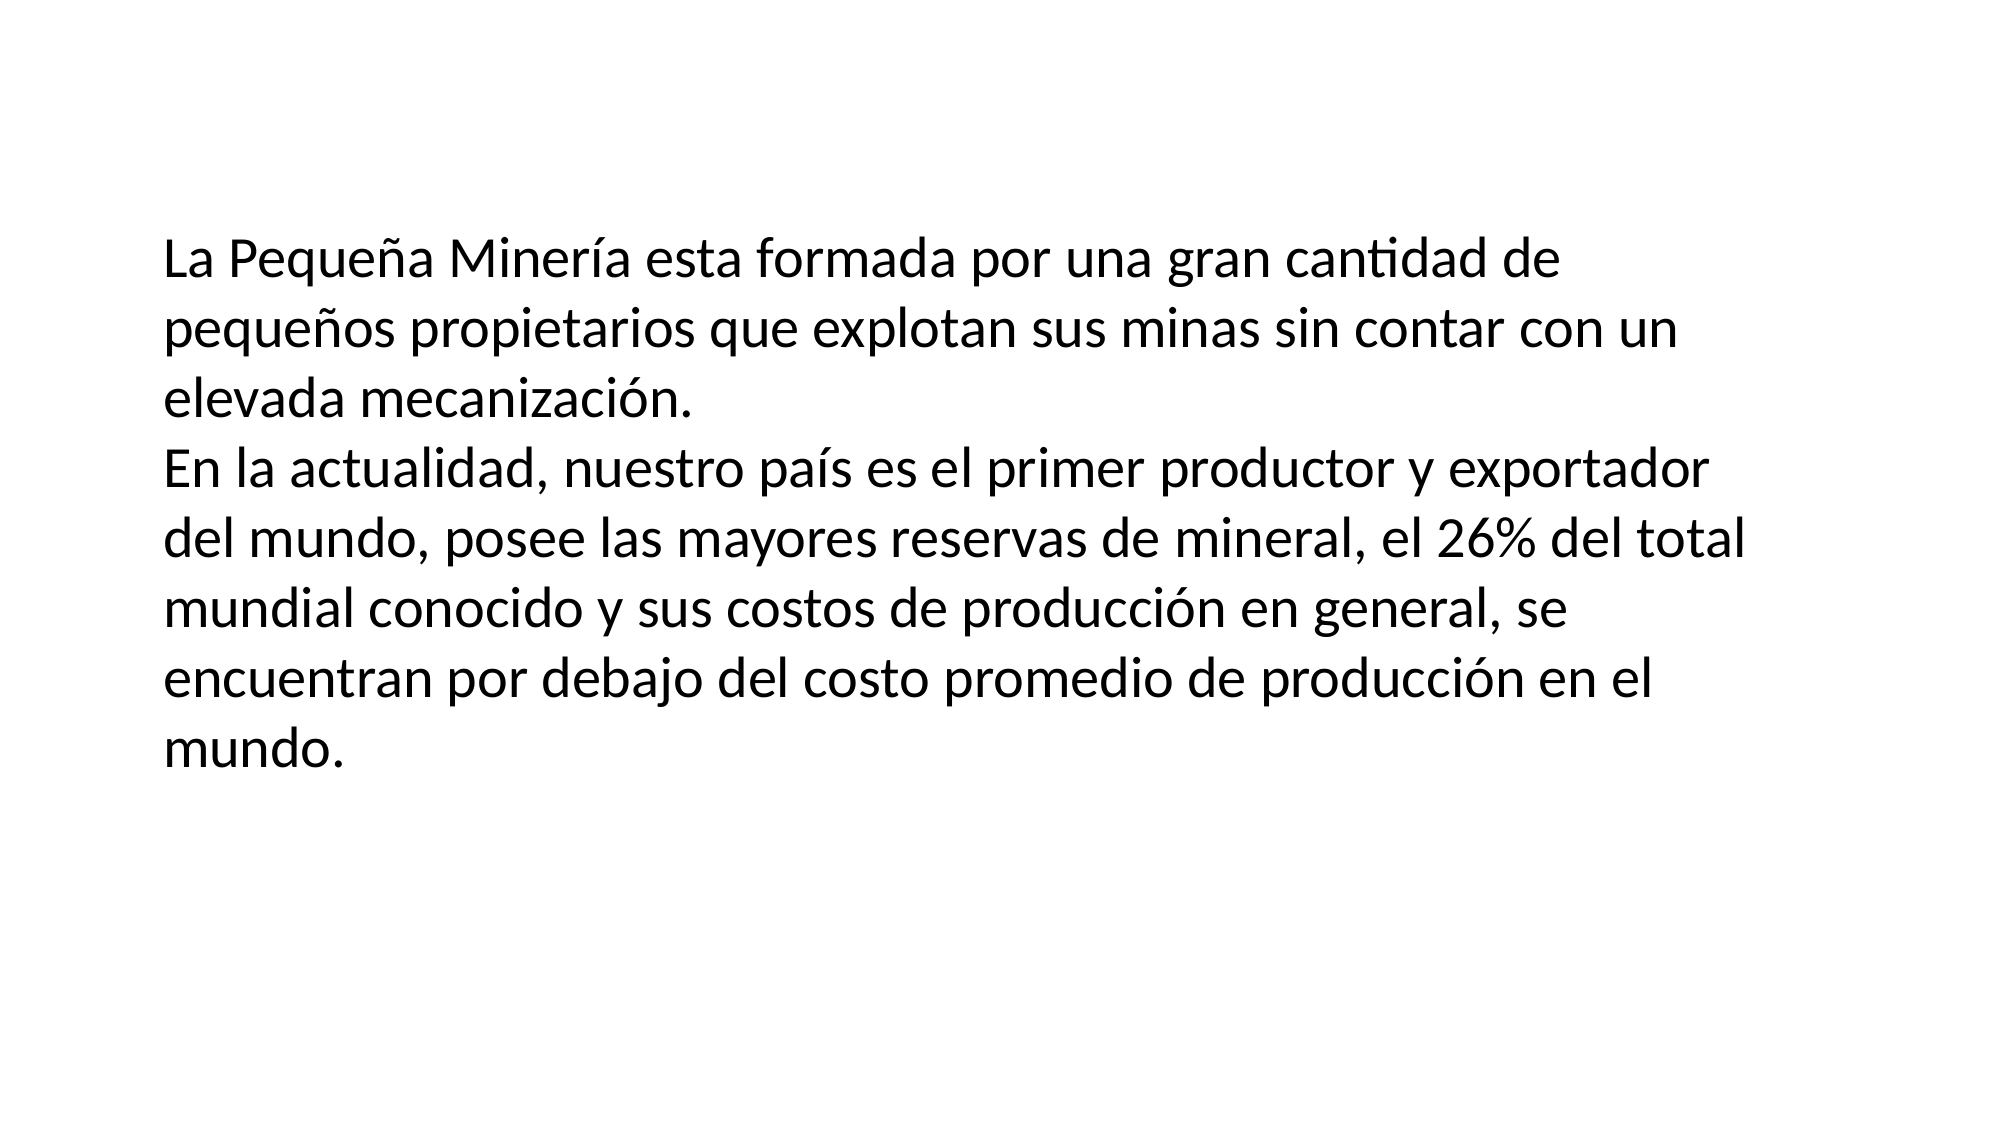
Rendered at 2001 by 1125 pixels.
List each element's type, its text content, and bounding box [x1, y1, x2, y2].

text_box La Pequeña Minería esta formada por una gran cantidad de pequeños propietarios que explotan sus minas sin contar con un elevada mecanización. En la actualidad, nuestro país es el primer productor y exportador del mundo, posee las mayores reservas de mineral, el 26% del total mundial conocido y sus costos de producción en general, se encuentran por debajo del costo promedio de producción en el mundo. [148, 211, 1775, 787]
